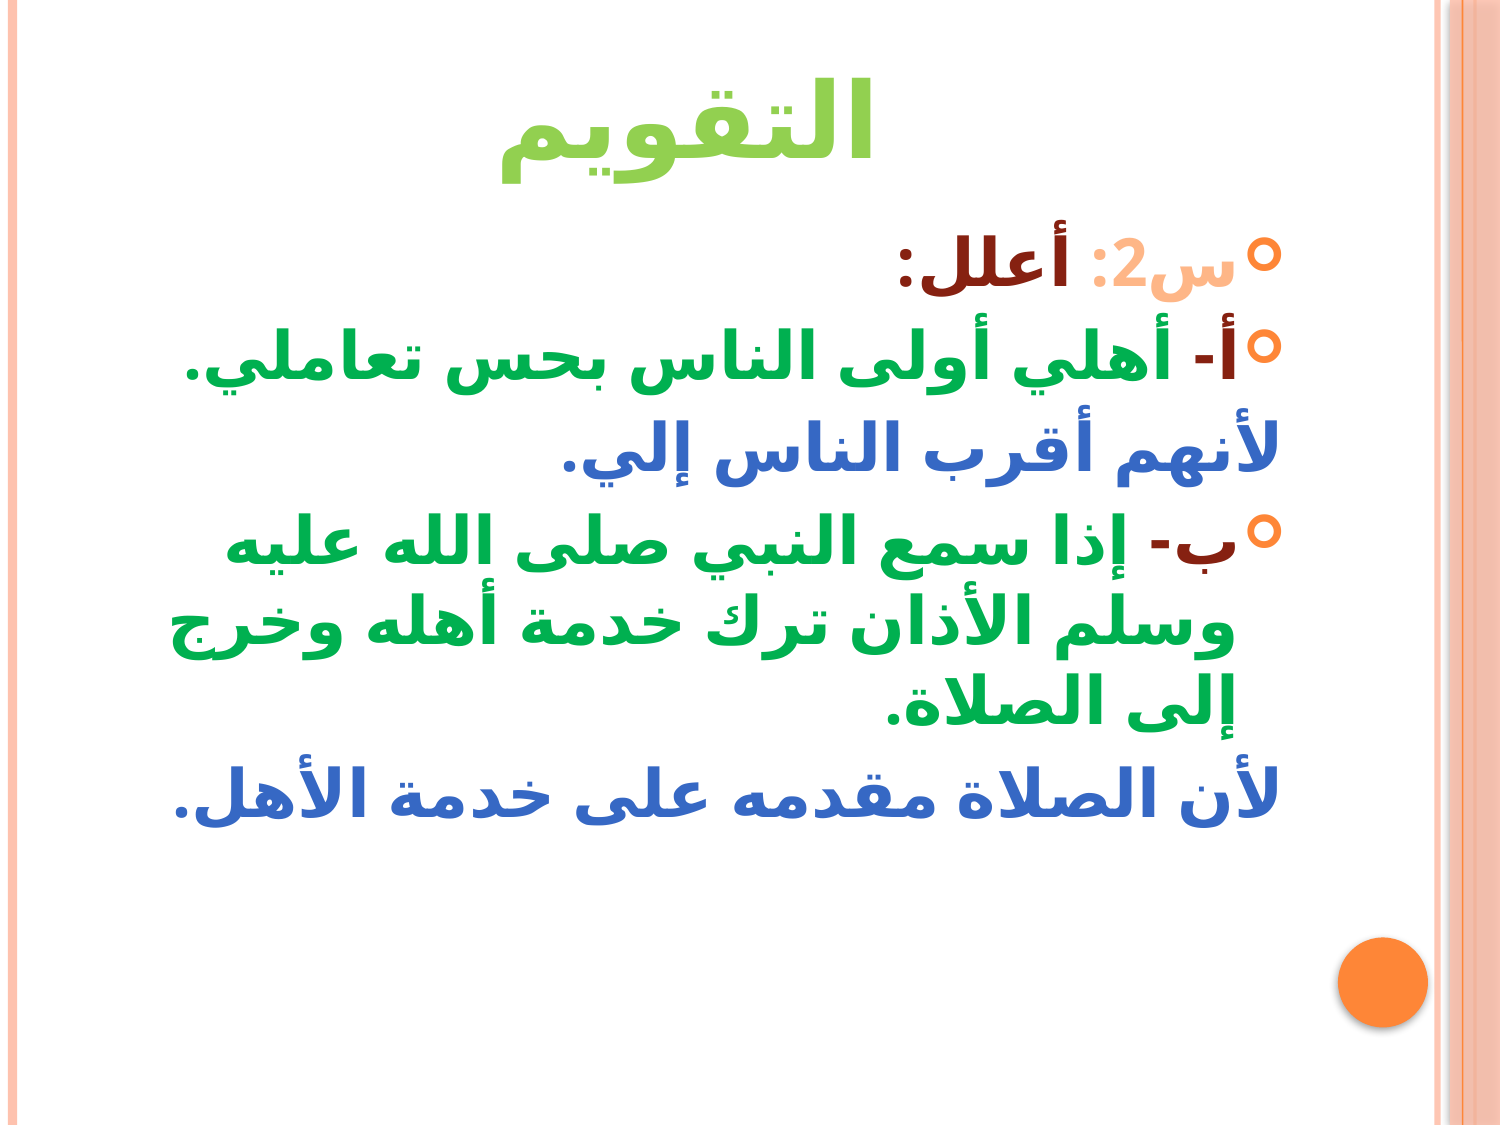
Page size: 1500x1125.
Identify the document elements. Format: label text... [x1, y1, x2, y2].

title التقويم [75, 45, 1300, 188]
list س2: أعلل: أ- أهلي أولى الناس بحس تعاملي. لأنهم أقرب الناس إلي. ب- إذا سمع النبي صلى الله عليه وسلم الأذان ترك خدمة أهله وخرج إلى الصلاة. لأن الصلاة مقدمه على خدمة الأهل. [75, 212, 1300, 1062]
